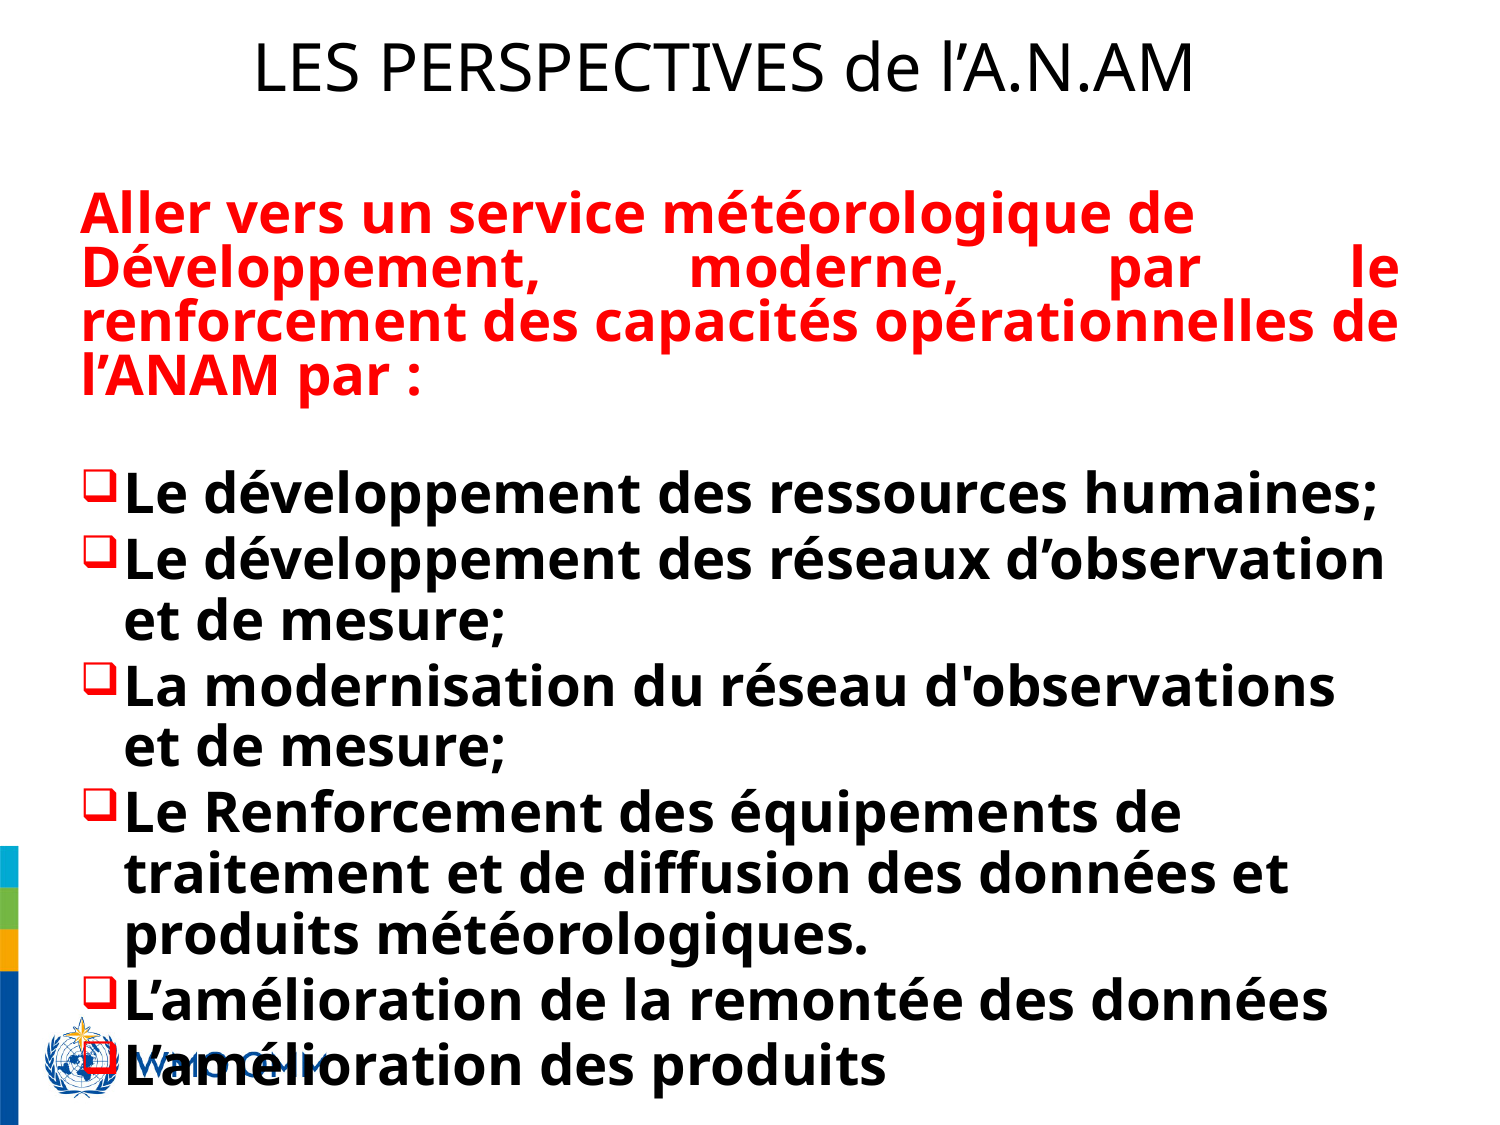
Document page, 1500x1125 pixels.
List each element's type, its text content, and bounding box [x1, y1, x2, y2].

picture [86, 1063, 110, 1067]
title LES PERSPECTIVES de l’A.N.AM [99, 0, 1350, 129]
picture [0, 845, 327, 1125]
text_box Aller vers un service météorologique de Développement, moderne, par le renforcement des capacités opérationnelles de l’ANAM par : Le développement des ressources humaines; Le développement des réseaux d’observation et de mesure; La modernisation du réseau d'observations et de mesure; Le Renforcement des équipements de traitement et de diffusion des données et produits météorologiques. L’amélioration de la remontée des données L’amélioration des produits [50, 174, 1415, 1063]
